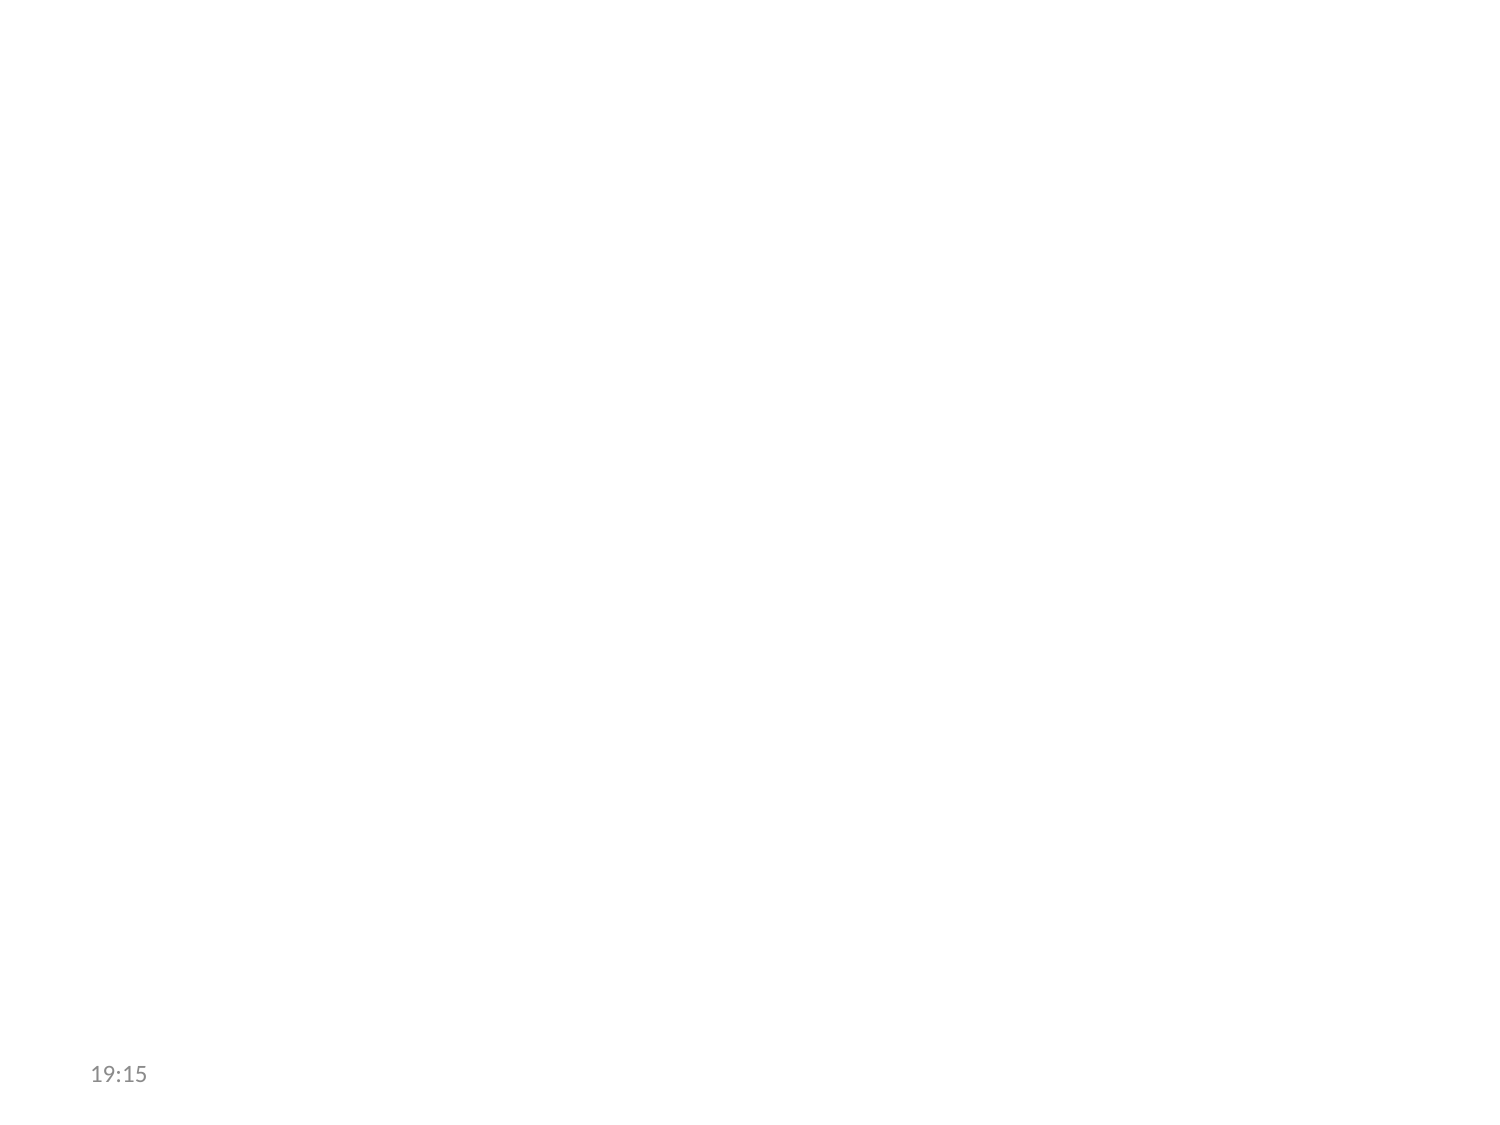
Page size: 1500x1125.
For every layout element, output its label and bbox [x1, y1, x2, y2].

slide_number [75, 1042, 425, 1103]
